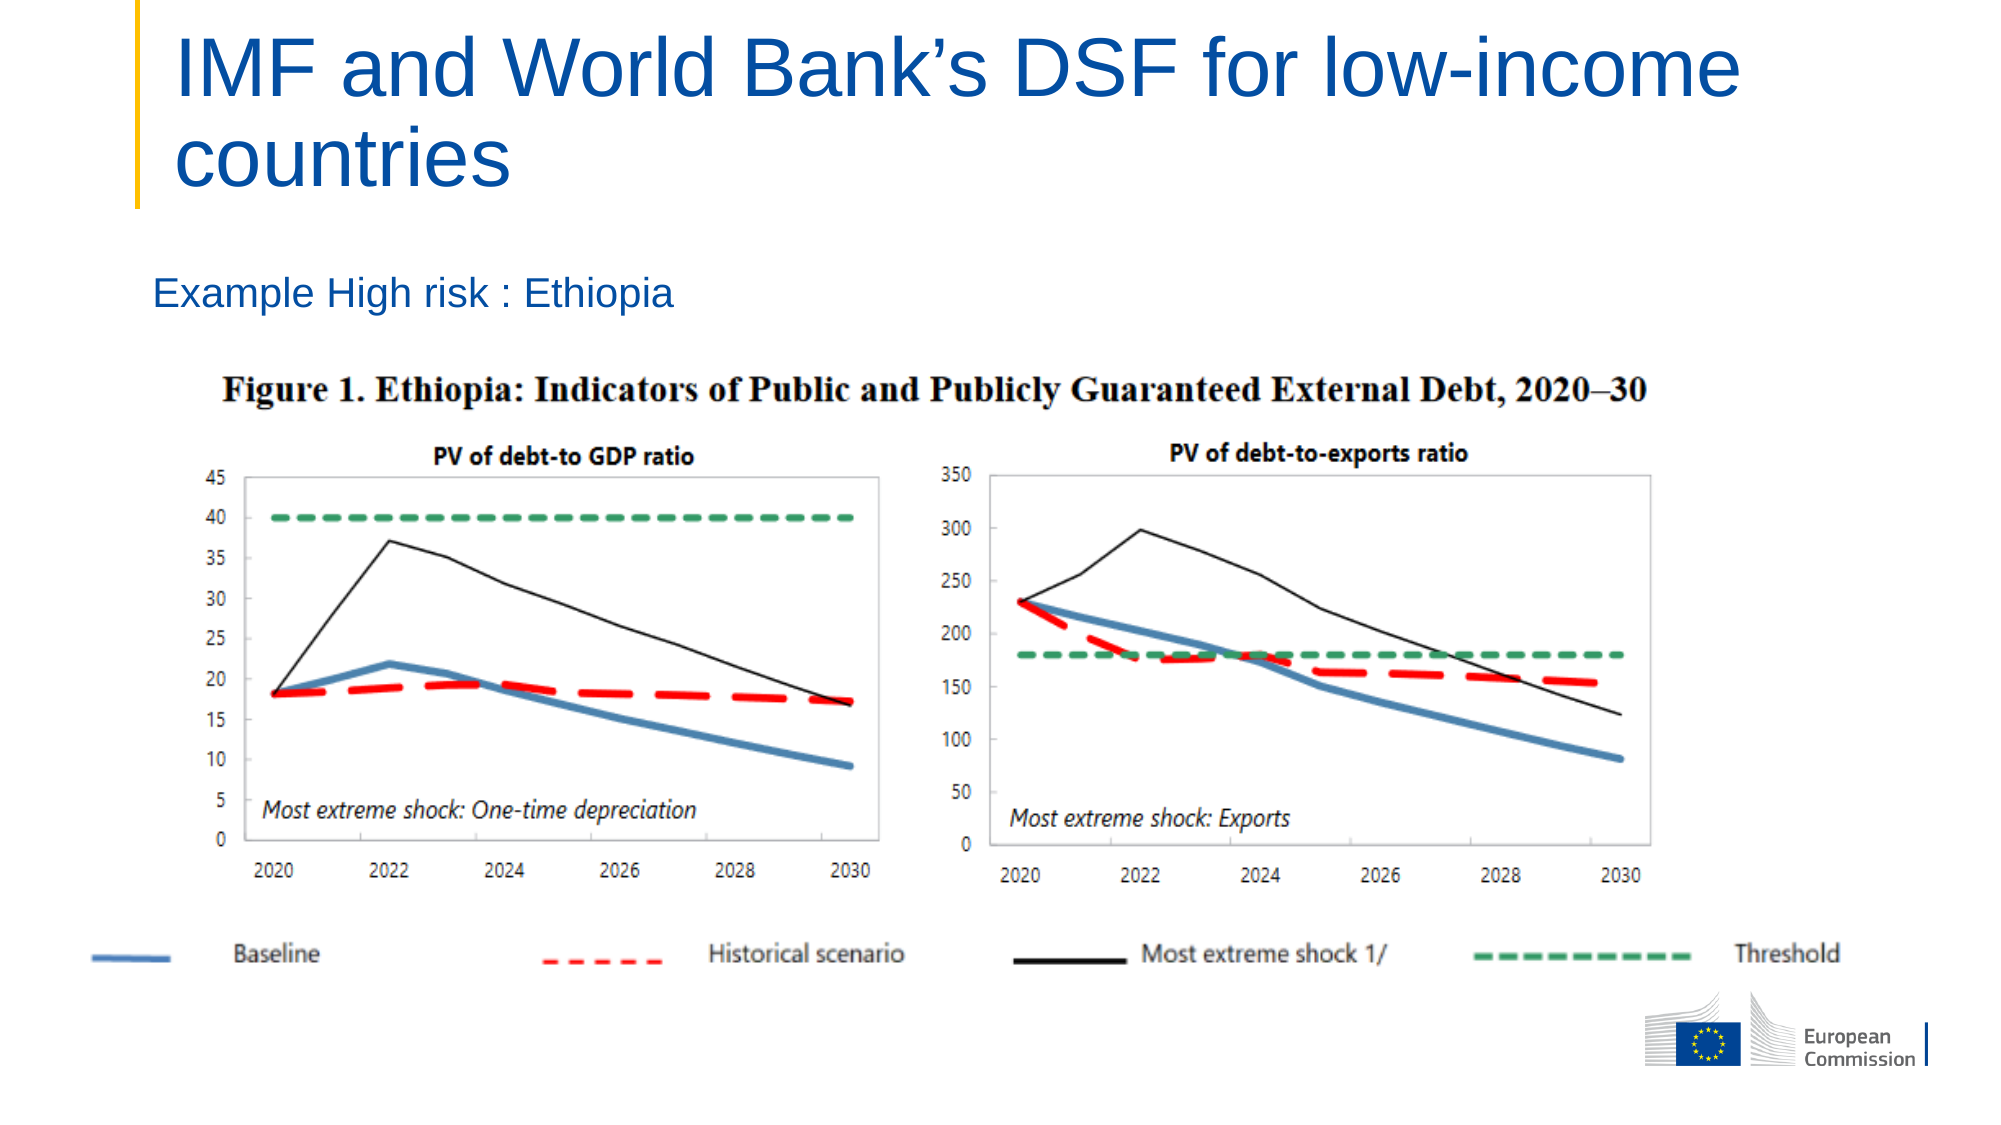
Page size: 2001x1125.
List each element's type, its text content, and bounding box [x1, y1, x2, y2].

text_box Example High risk : Ethiopia [137, 242, 1863, 317]
picture [1645, 991, 1928, 1066]
title IMF and World Bank’s DSF for low-income countries [159, 0, 1885, 205]
picture [65, 372, 1935, 985]
